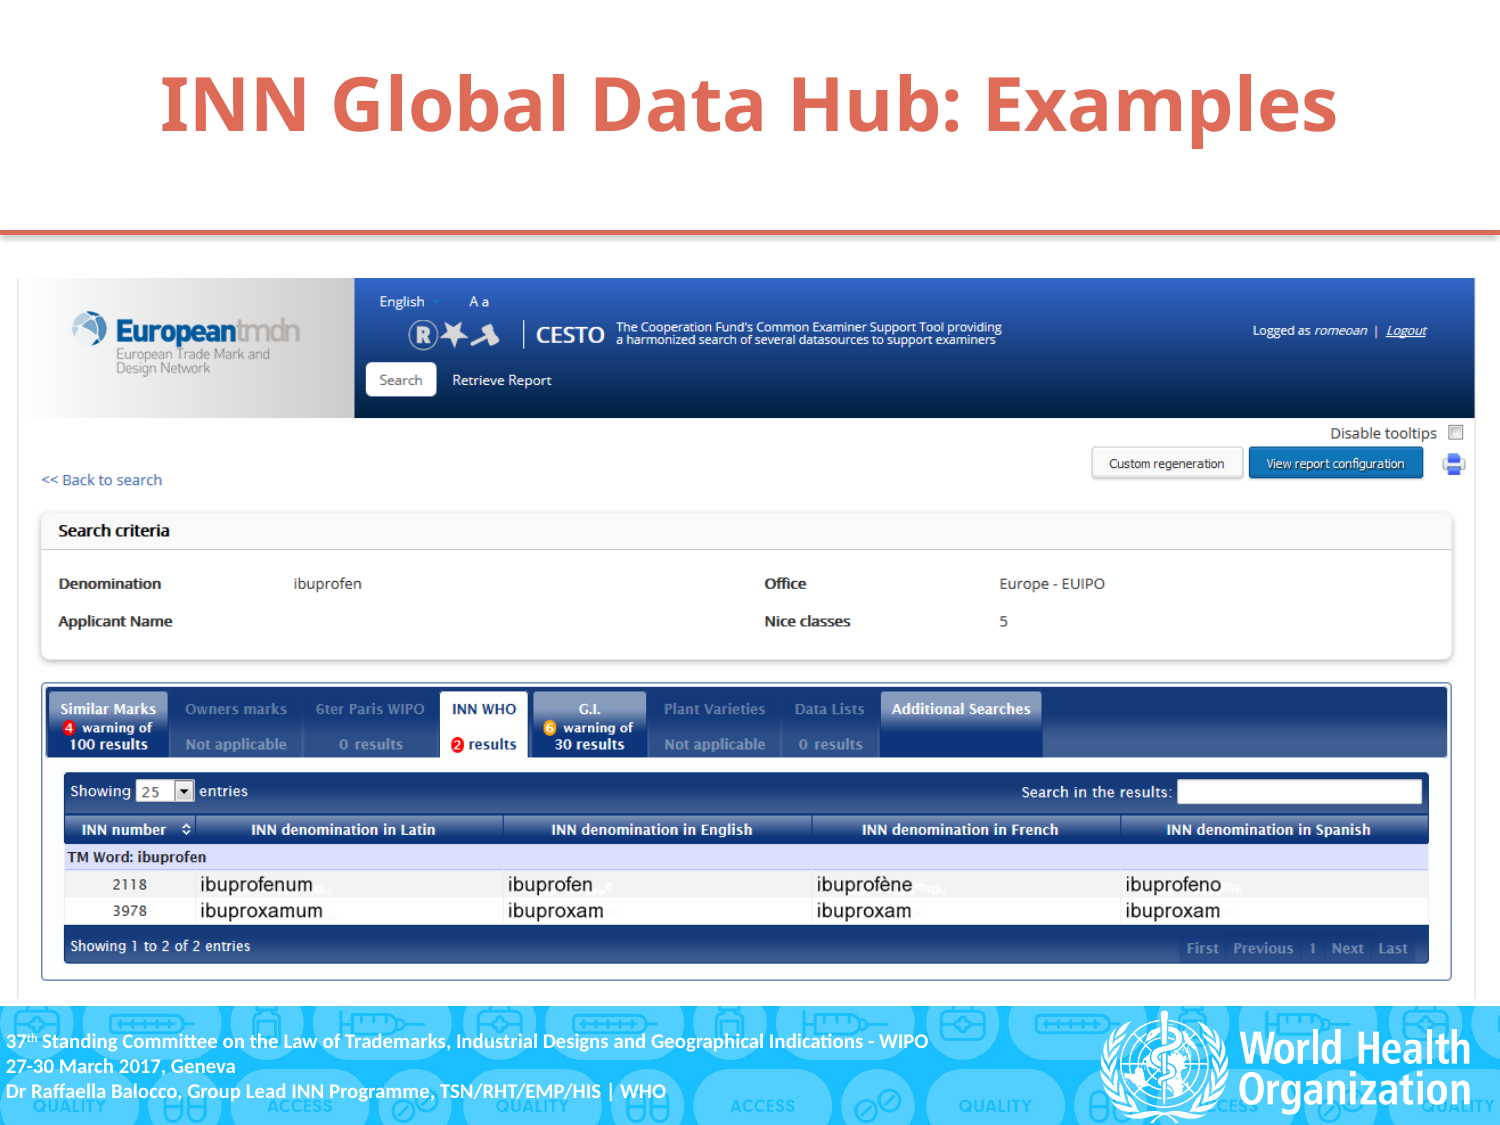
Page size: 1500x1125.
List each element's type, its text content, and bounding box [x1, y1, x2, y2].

title INN Global Data Hub: Examples [0, 0, 1500, 204]
picture [15, 278, 1486, 1000]
picture [0, 1006, 1500, 1125]
